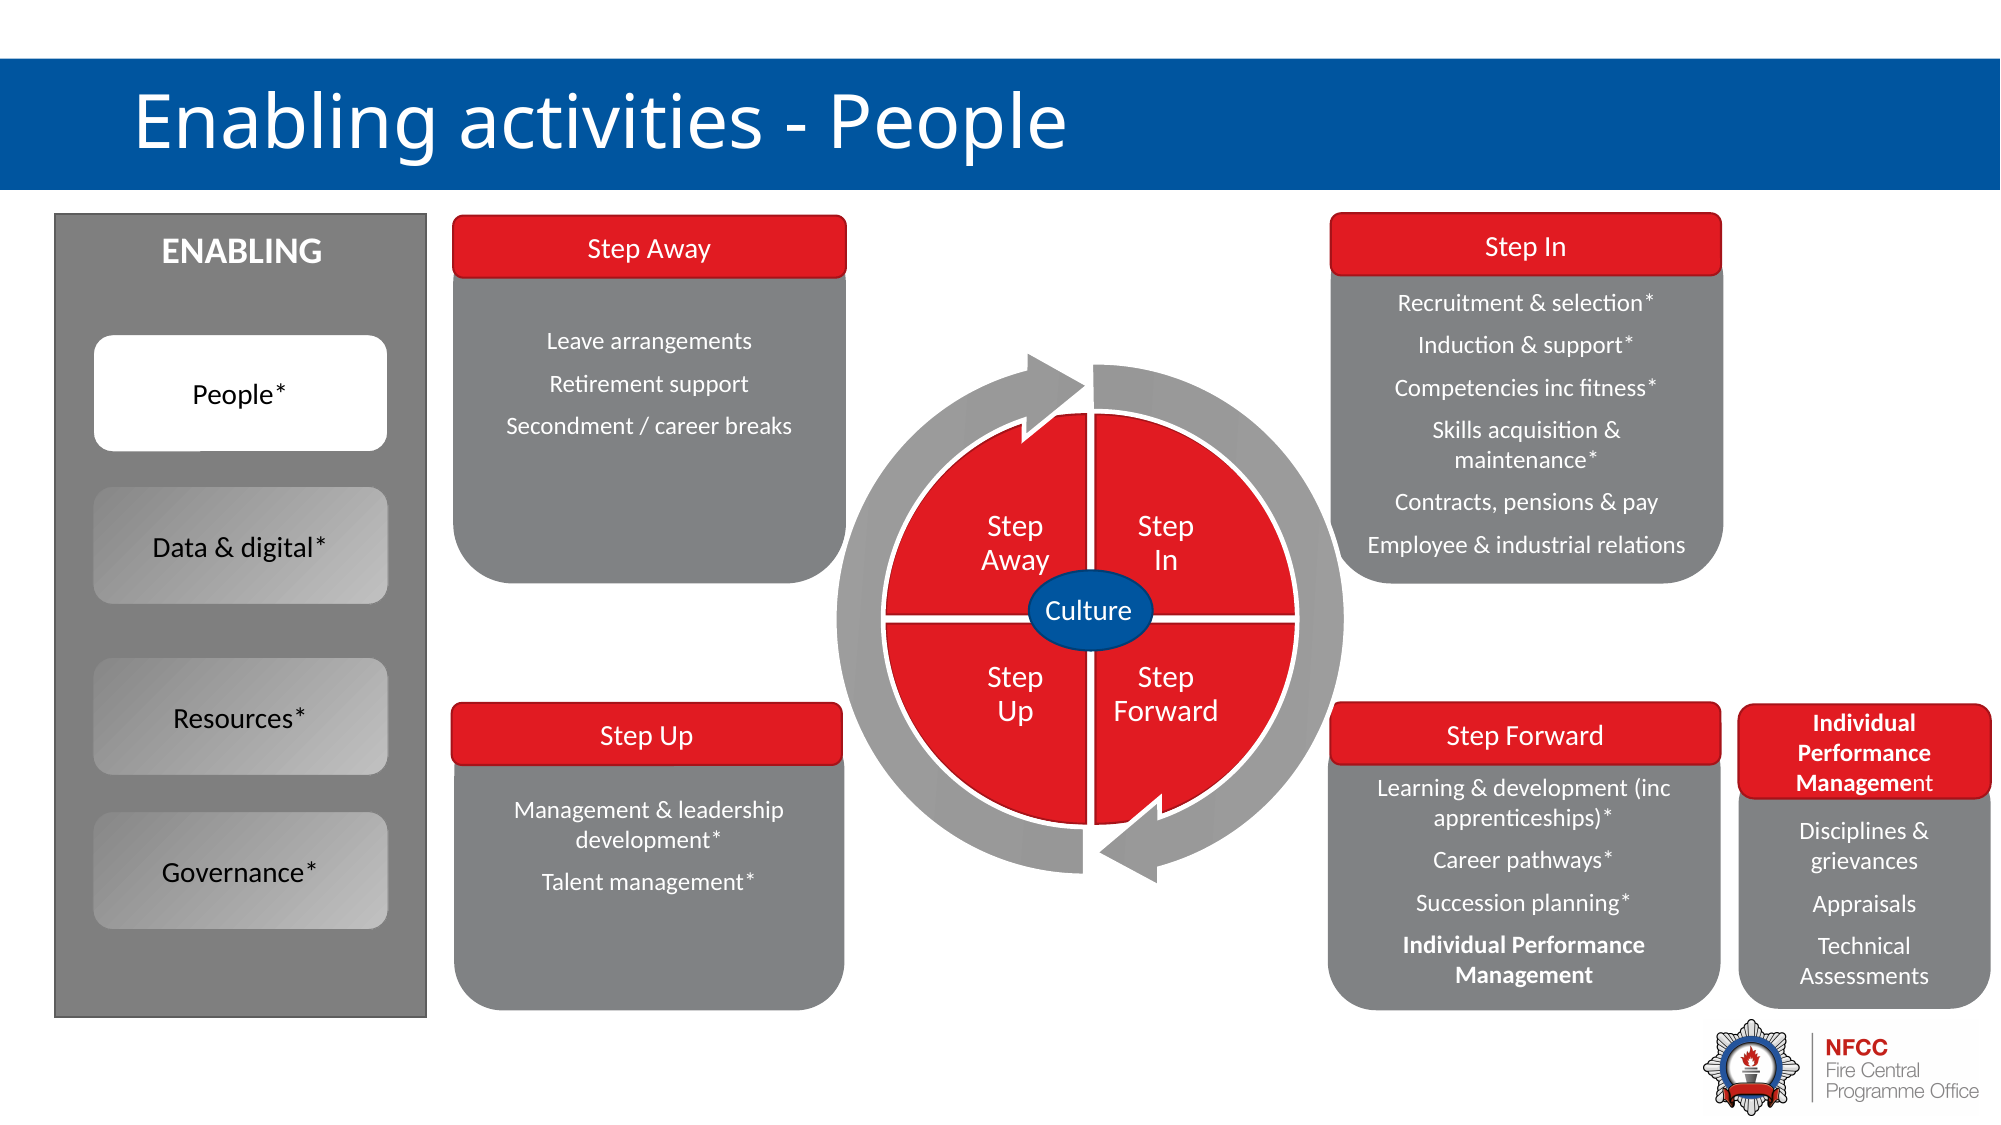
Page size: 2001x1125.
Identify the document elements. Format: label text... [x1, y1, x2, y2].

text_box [814, 340, 1366, 898]
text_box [1330, 213, 1724, 584]
picture [1703, 1019, 1979, 1116]
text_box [1327, 702, 1721, 1011]
title Enabling activities - People [0, 58, 2000, 190]
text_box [451, 702, 845, 1011]
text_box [1738, 704, 1991, 1009]
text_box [453, 215, 846, 584]
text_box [54, 214, 427, 1018]
